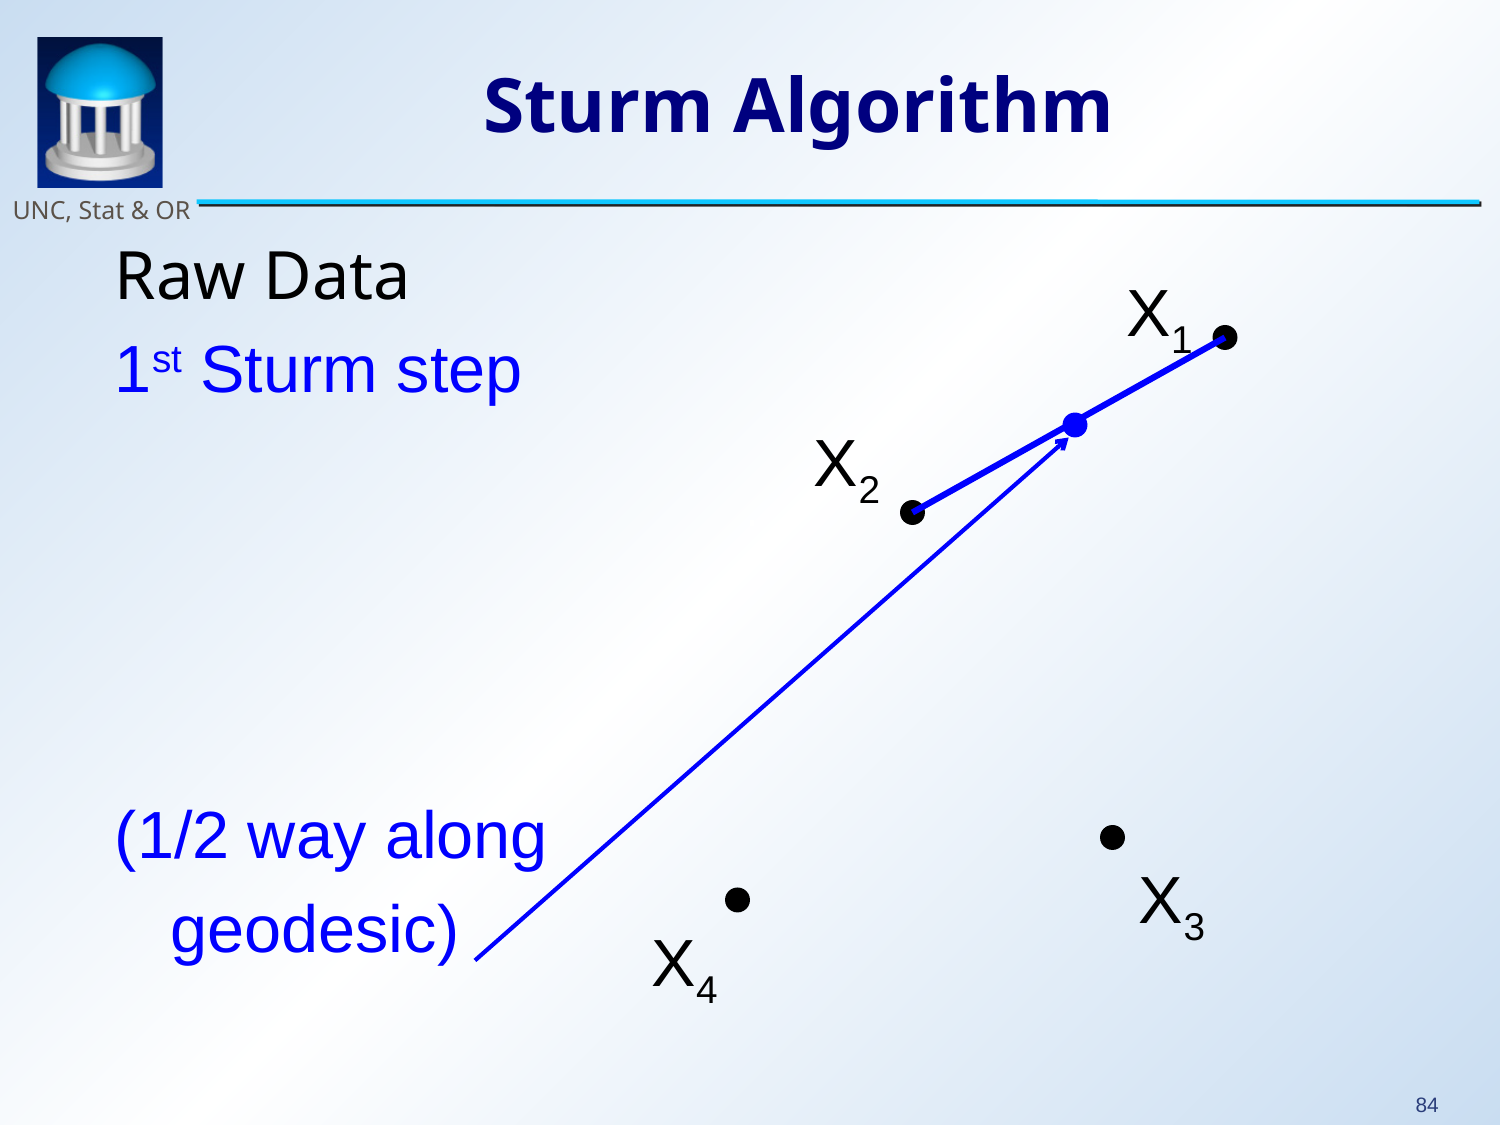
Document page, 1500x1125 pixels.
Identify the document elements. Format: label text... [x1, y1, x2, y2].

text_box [980, 268, 1157, 582]
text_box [474, 437, 1069, 961]
text_box Raw Data 1st Sturm step (1/2 way along geodesic) [99, 224, 1409, 1063]
title Sturm Algorithm [212, 24, 1386, 181]
